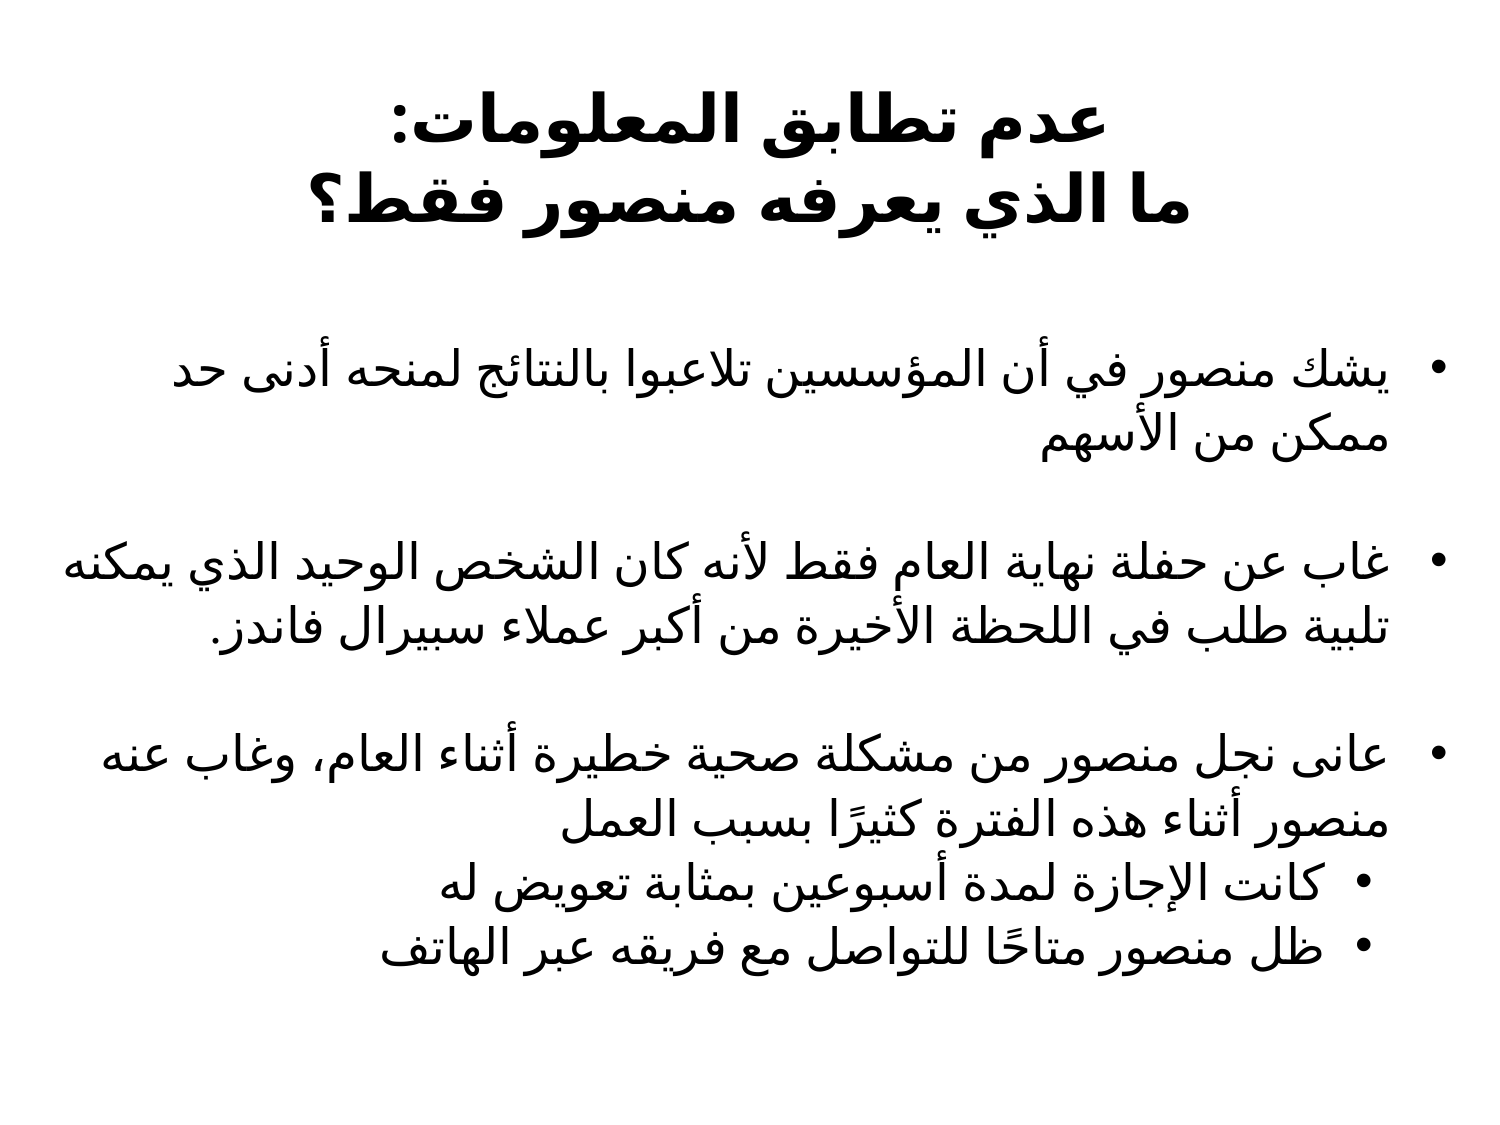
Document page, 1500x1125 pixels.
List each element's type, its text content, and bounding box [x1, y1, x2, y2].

title عدم تطابق المعلومات: ما الذي يعرفه منصور فقط؟ [75, 62, 1425, 250]
list يشك منصور في أن المؤسسين تلاعبوا بالنتائج لمنحه أدنى حد ممكن من الأسهم غاب عن حفلة نهاية العام فقط لأنه كان الشخص الوحيد الذي يمكنه تلبية طلب في اللحظة الأخيرة من أكبر عملاء سبيرال فاندز. عانى نجل منصور من مشكلة صحية خطيرة أثناء العام، وغاب عنه منصور أثناء هذه الفترة كثيرًا بسبب العمل كانت الإجازة لمدة أسبوعين بمثابة تعويض له ظل منصور متاحًا للتواصل مع فريقه عبر الهاتف [37, 324, 1463, 1125]
